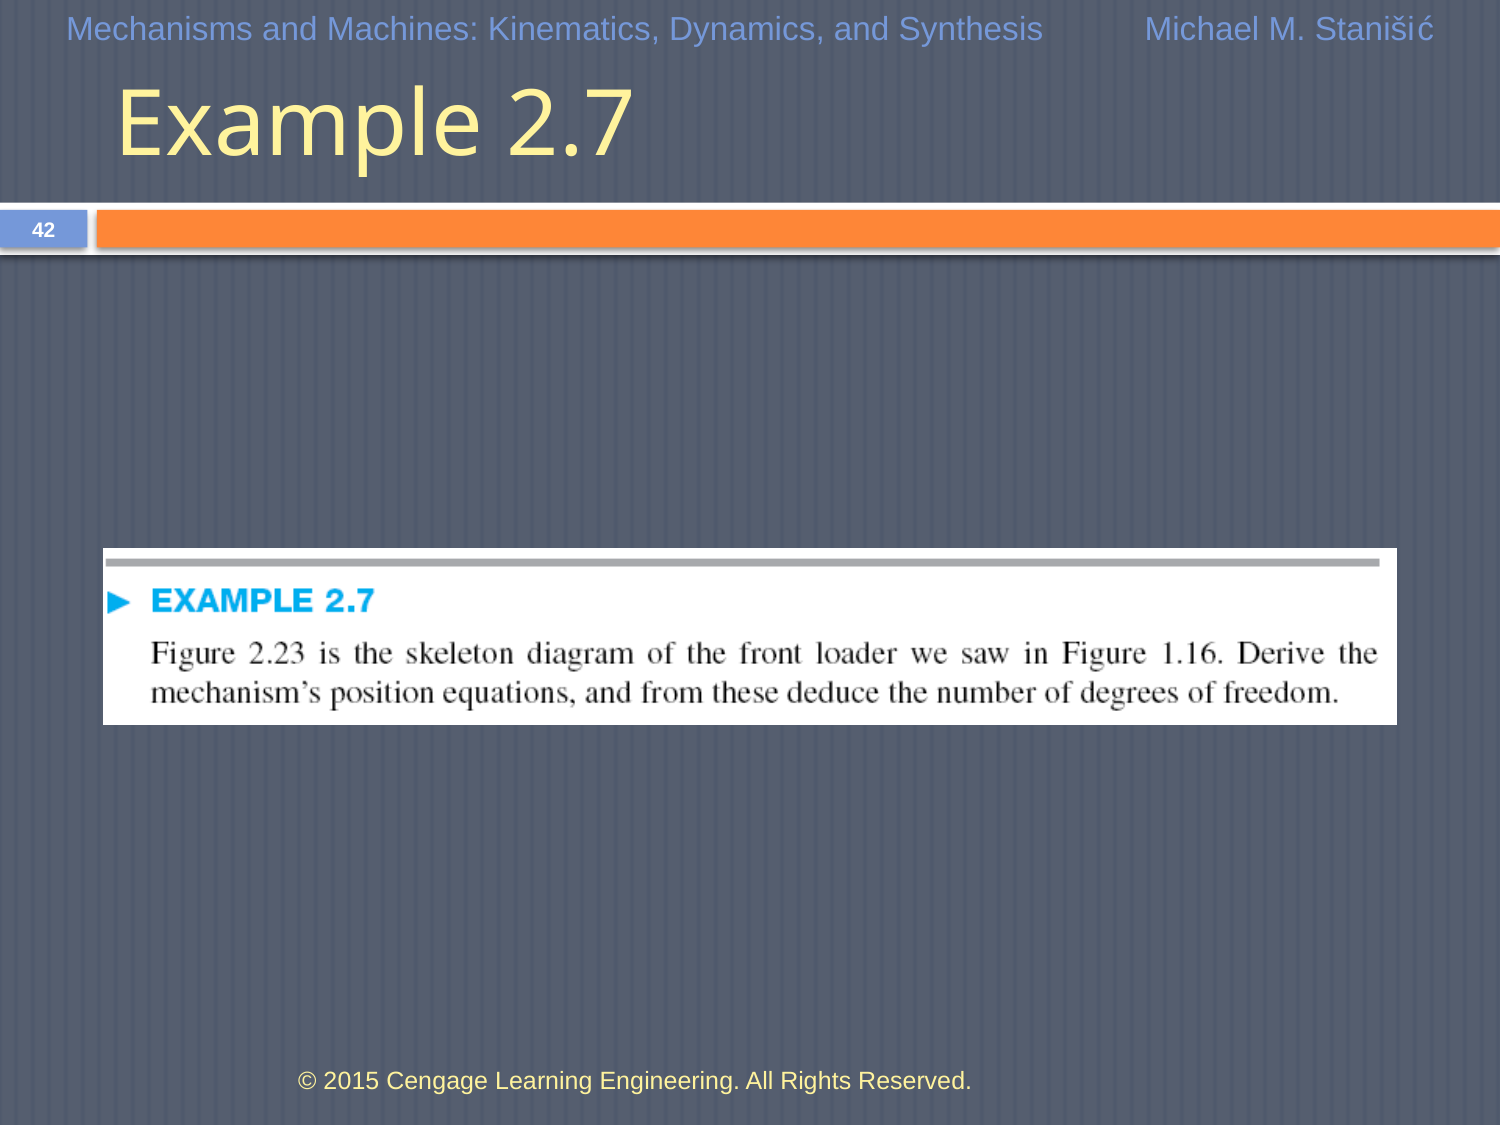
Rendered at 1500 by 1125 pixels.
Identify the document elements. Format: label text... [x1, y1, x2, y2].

text_box Mechanisms and Machines: Kinematics, Dynamics, and Synthesis Michael M. Stanišić [0, 0, 1500, 55]
footer © 2015 Cengage Learning Engineering. All Rights Reserved. [106, 1050, 996, 1110]
picture [102, 548, 1398, 726]
title Example 2.7 [99, 55, 1438, 201]
slide_number 42 [0, 208, 88, 249]
